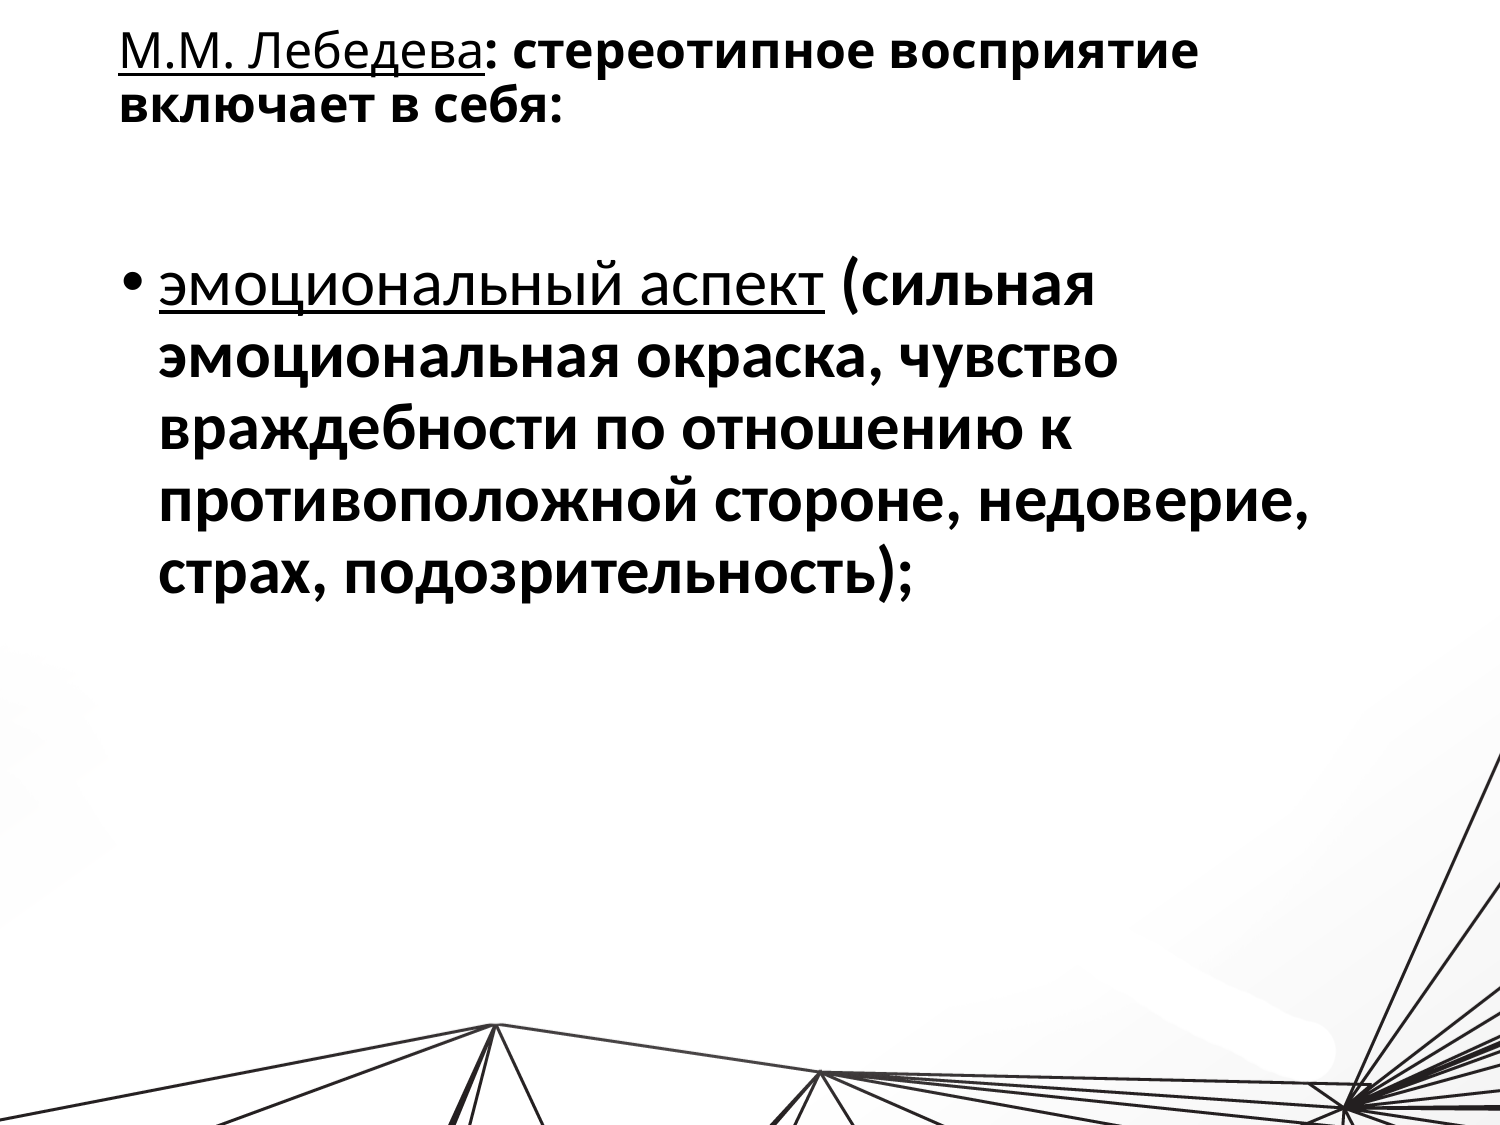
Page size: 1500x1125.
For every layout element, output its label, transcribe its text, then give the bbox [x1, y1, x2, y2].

list эмоциональный аспект (сильная эмоциональная окраска, чувство враждебности по отношению к противоположной стороне, недоверие, страх, подозрительность); [105, 240, 1398, 1014]
picture [0, 0, 1500, 1125]
title М.М. Лебедева: стереотипное восприятие включает в себя: [102, 0, 1398, 220]
